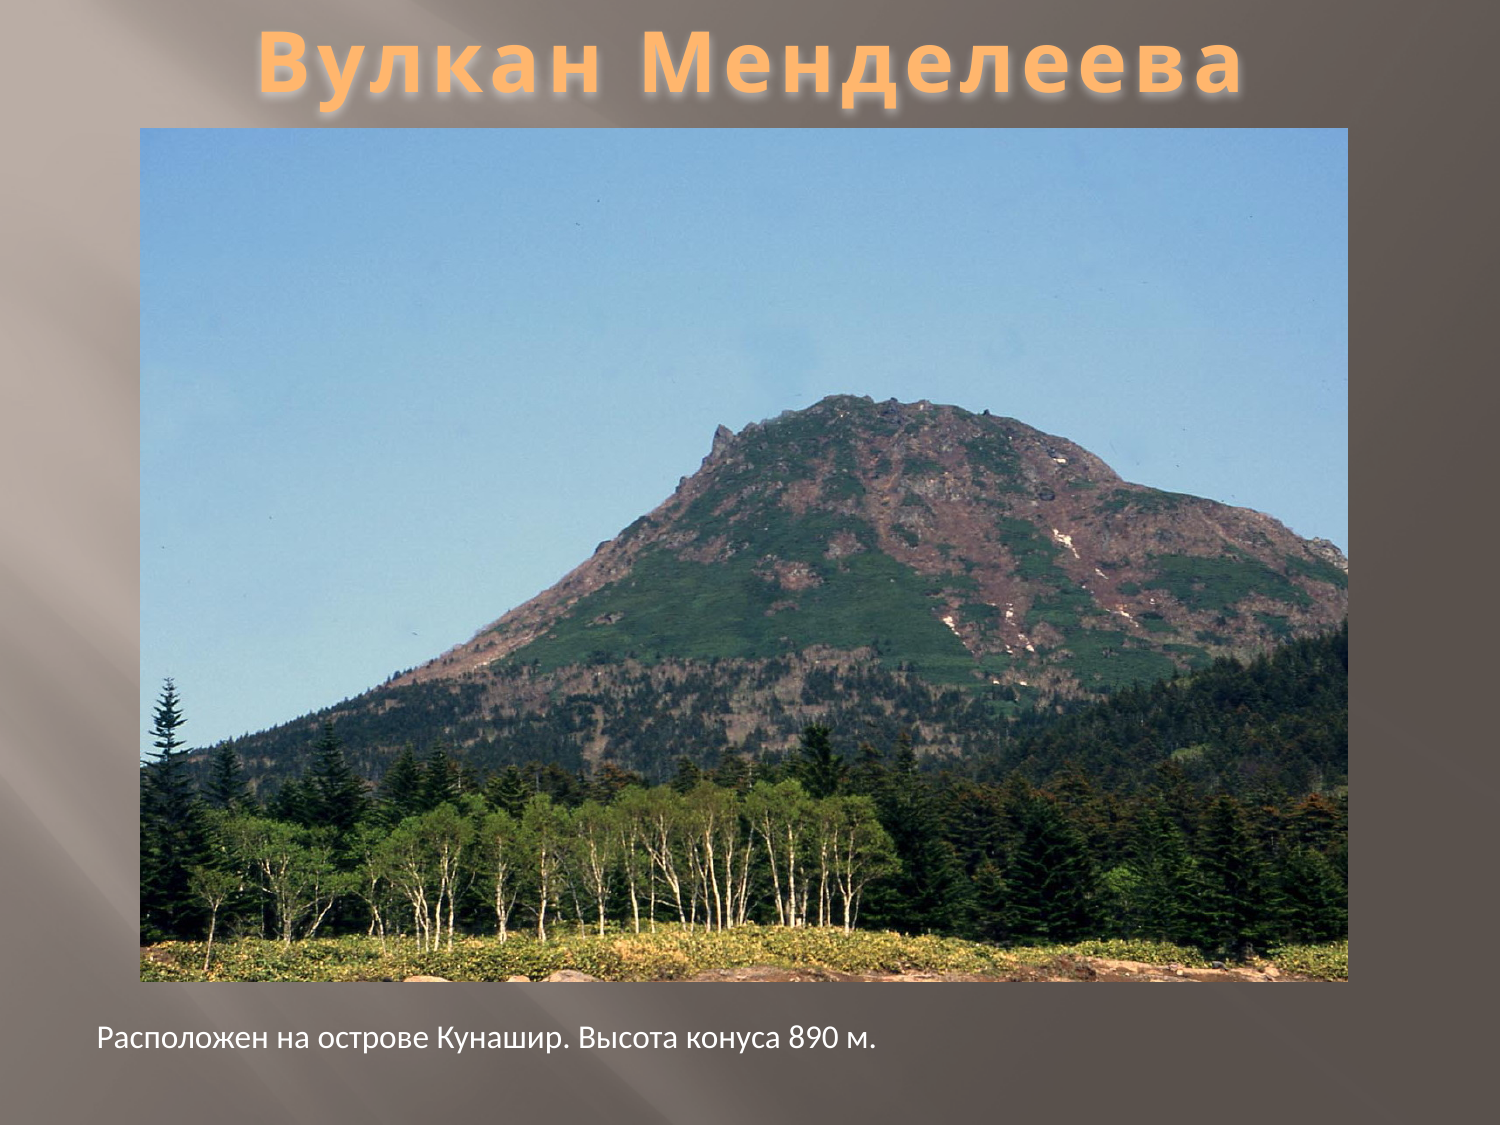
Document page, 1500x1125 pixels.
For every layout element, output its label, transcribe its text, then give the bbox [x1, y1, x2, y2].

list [140, 128, 1348, 982]
title Вулкан Менделеева [0, 0, 1500, 118]
text_box Расположен на острове Кунашир. Высота конуса 890 м. [81, 1007, 1407, 1063]
